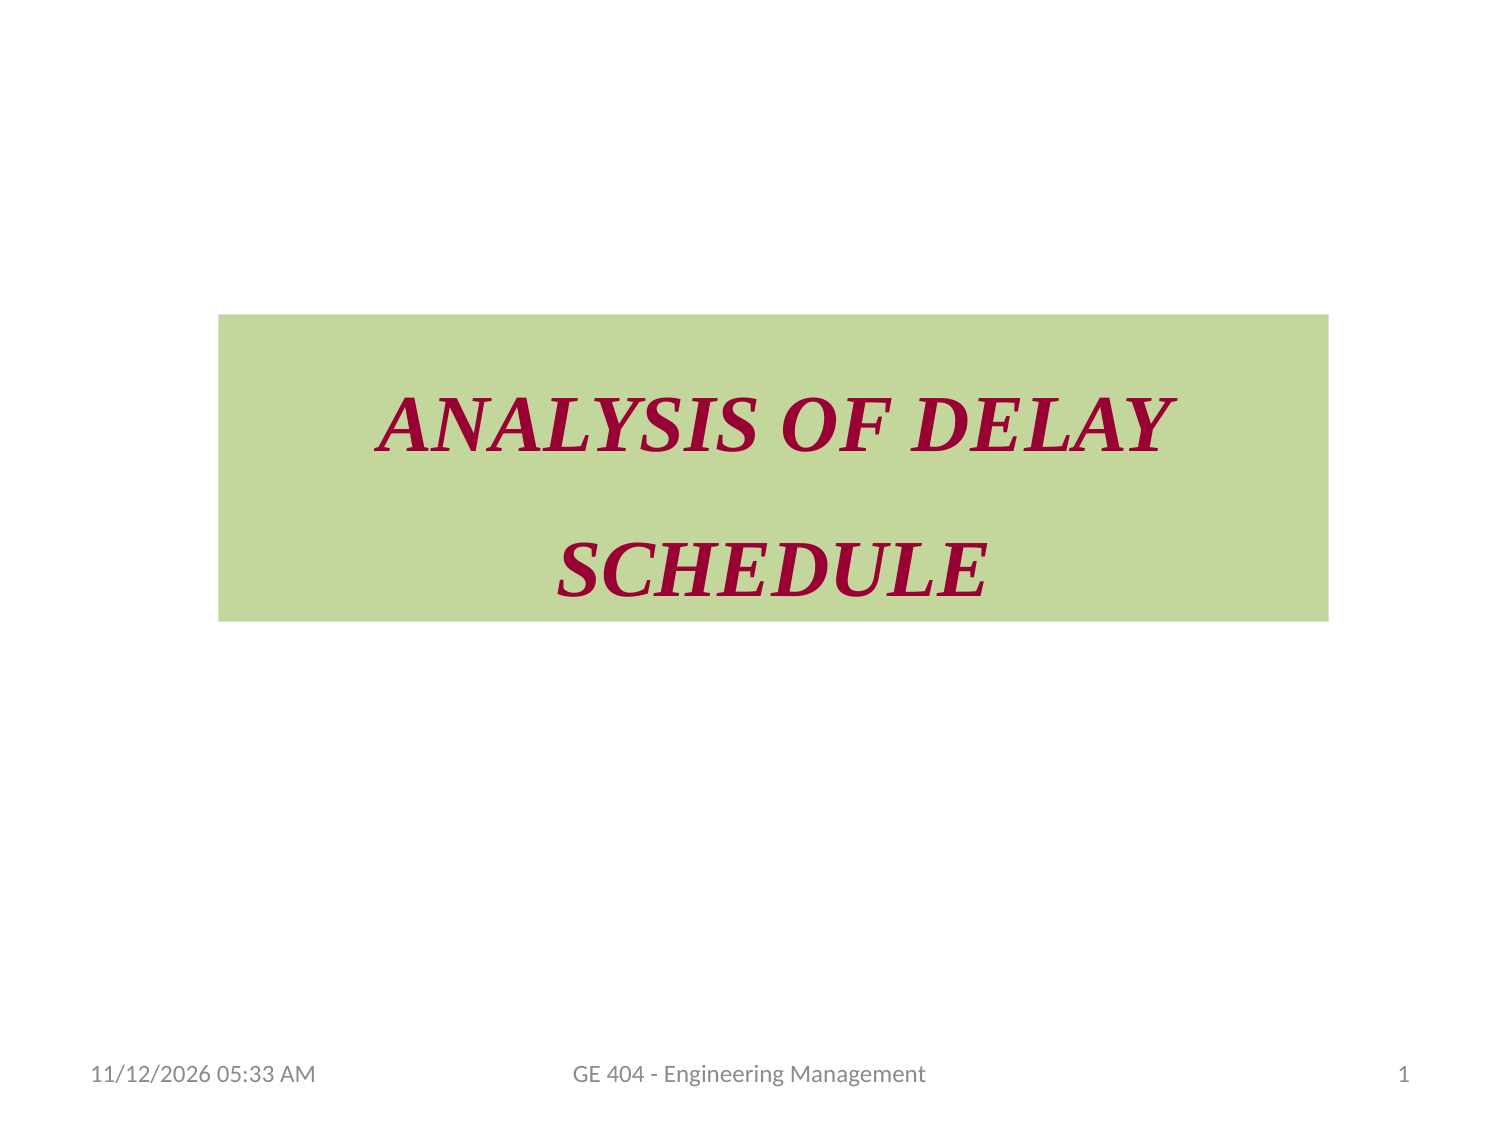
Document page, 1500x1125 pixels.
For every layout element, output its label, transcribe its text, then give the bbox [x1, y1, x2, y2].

slide_number 1 [1074, 1042, 1425, 1103]
title Analysis of Delay Schedule [218, 314, 1329, 622]
footer GE 404 - Engineering Management [512, 1042, 988, 1103]
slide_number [75, 1042, 425, 1103]
